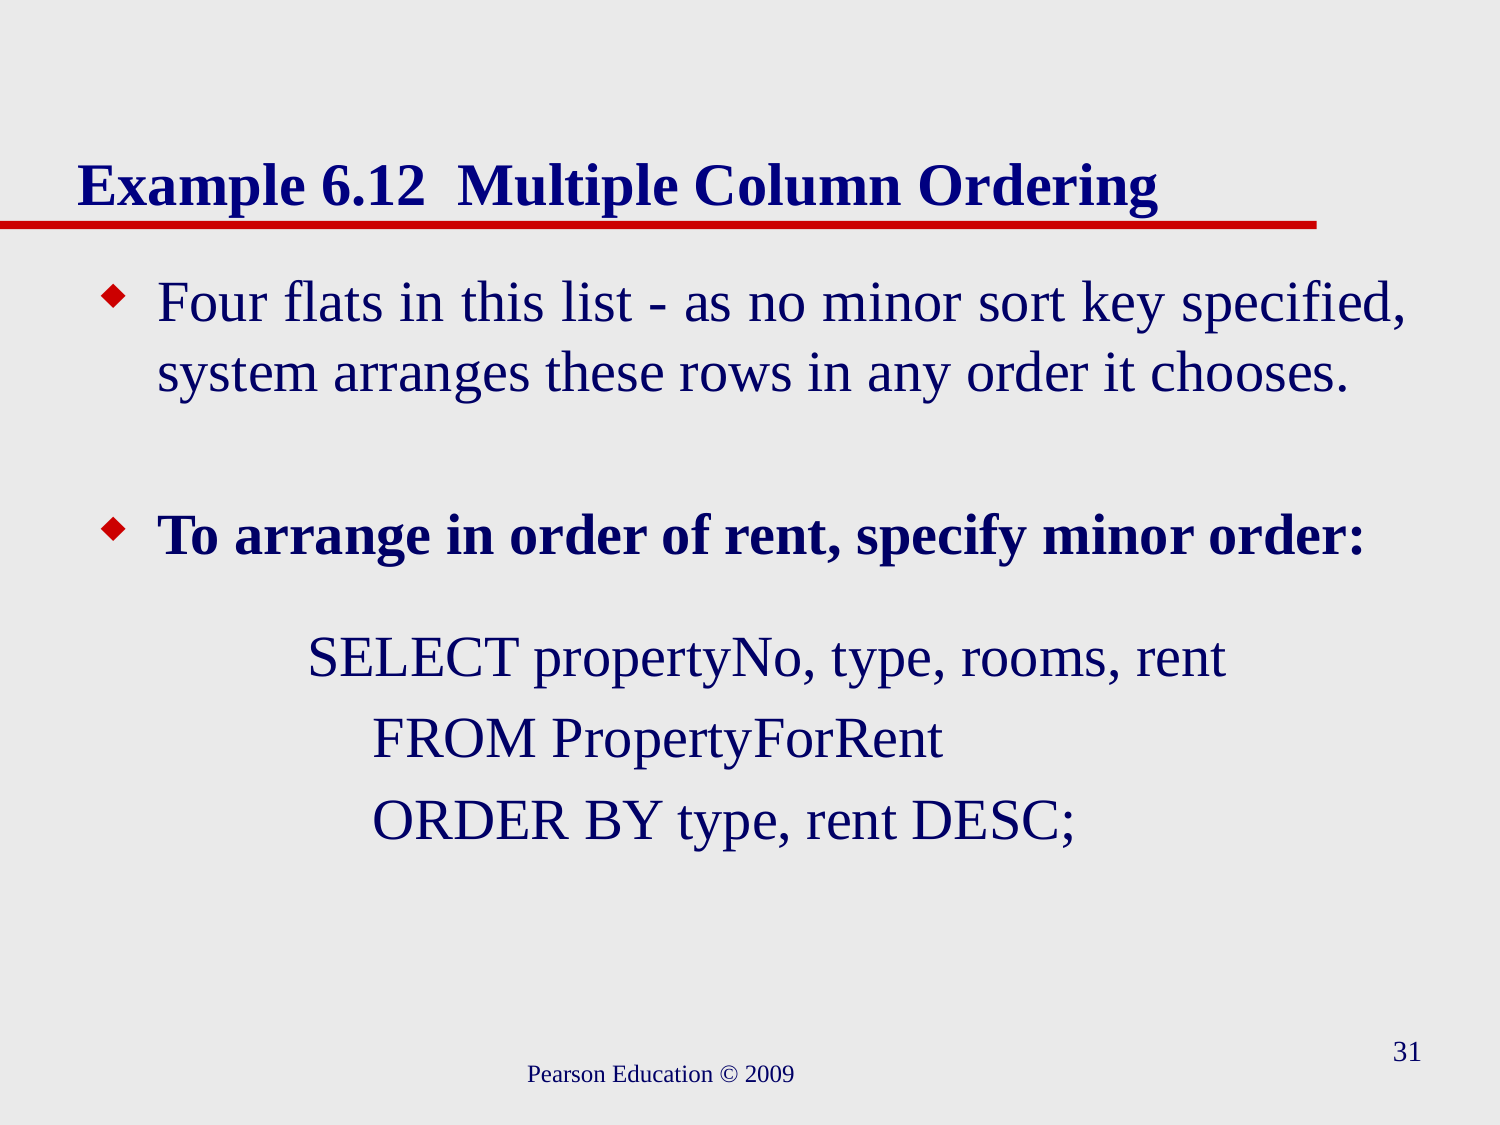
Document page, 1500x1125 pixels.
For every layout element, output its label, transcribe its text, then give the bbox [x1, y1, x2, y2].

slide_number 31 [1124, 1012, 1438, 1088]
list Four flats in this list - as no minor sort key specified, system arranges these rows in any order it chooses. To arrange in order of rent, specify minor order: SELECT propertyNo, type, rooms, rent FROM PropertyForRent ORDER BY type, rent DESC; [85, 255, 1424, 931]
title Example 6.12 Multiple Column Ordering [62, 43, 1338, 226]
text_box Pearson Education © 2009 [512, 1050, 1038, 1095]
